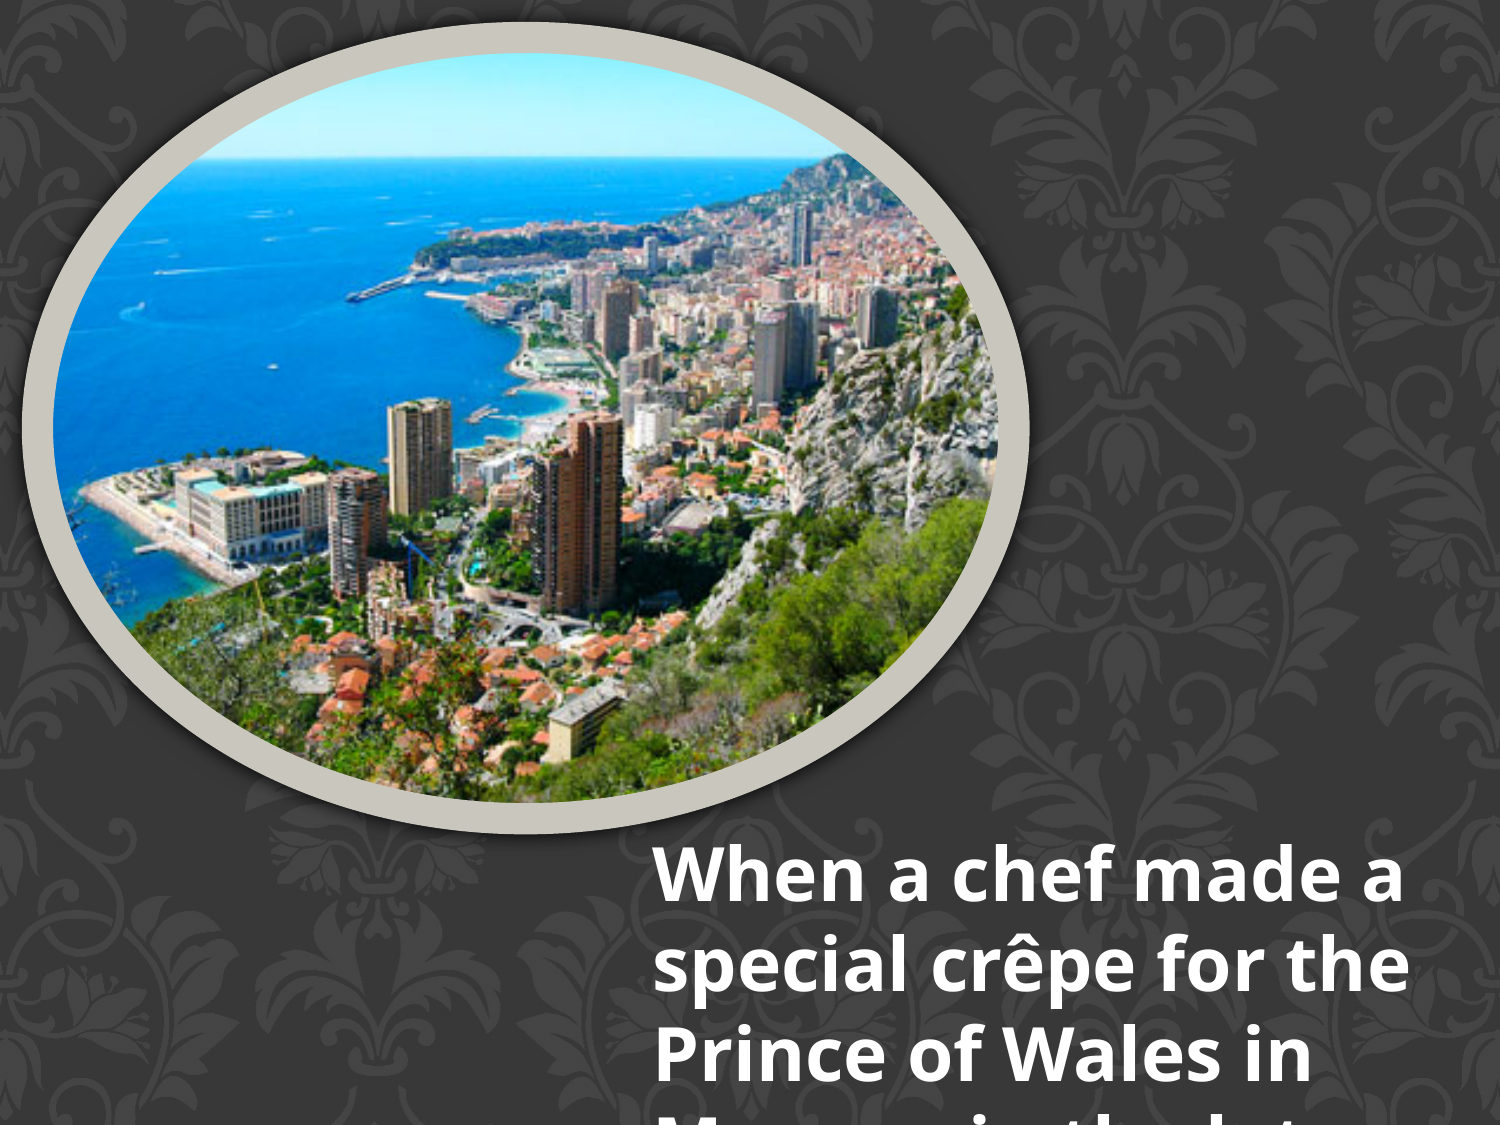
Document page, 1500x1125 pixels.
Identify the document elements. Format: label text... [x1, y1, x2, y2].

text_box When a chef made a special crêpe for the Prince of Wales in Monaco in the late 1890s it became known as Crêpe Suzette. [637, 818, 1475, 1125]
picture [37, 37, 1015, 819]
